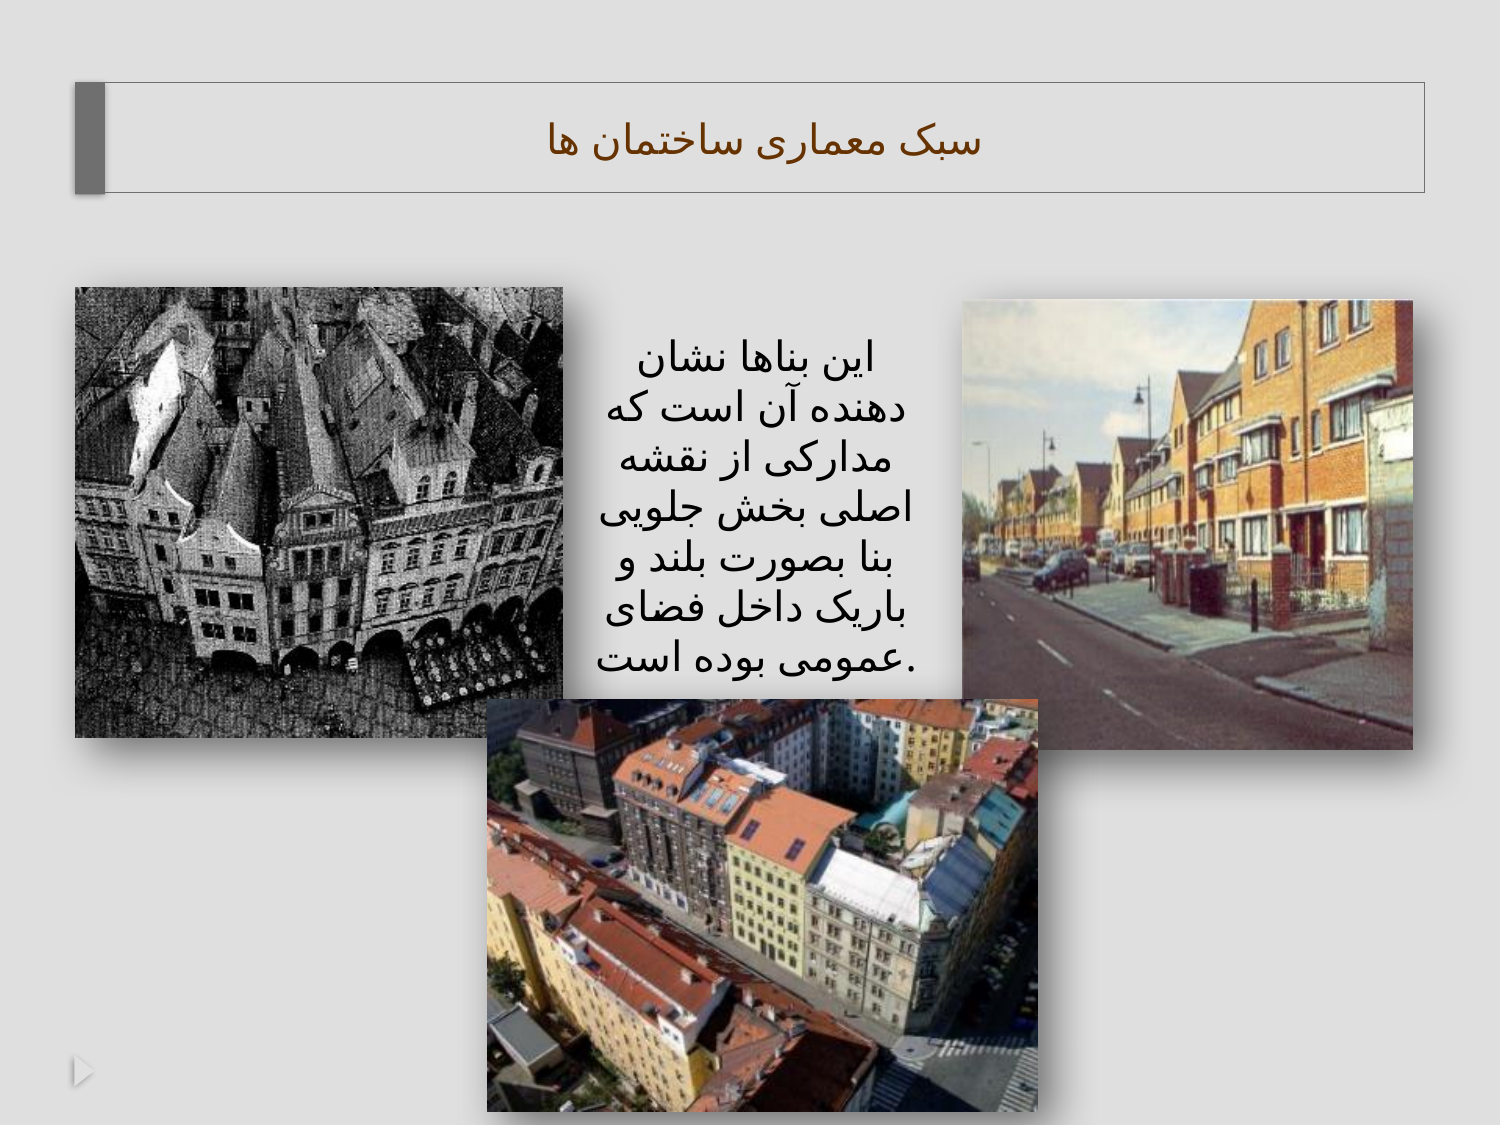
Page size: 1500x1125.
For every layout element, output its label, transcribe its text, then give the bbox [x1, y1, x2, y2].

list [962, 299, 1413, 751]
text_box این بناها نشان دهنده آن است که مدارکی از نقشه اصلی بخش جلویی بنا بصورت بلند و باریک داخل فضای عمومی بوده است. [574, 322, 938, 688]
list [487, 699, 1038, 1112]
picture [74, 287, 563, 738]
title سبک معماری ساختمان ها [75, 82, 1425, 193]
